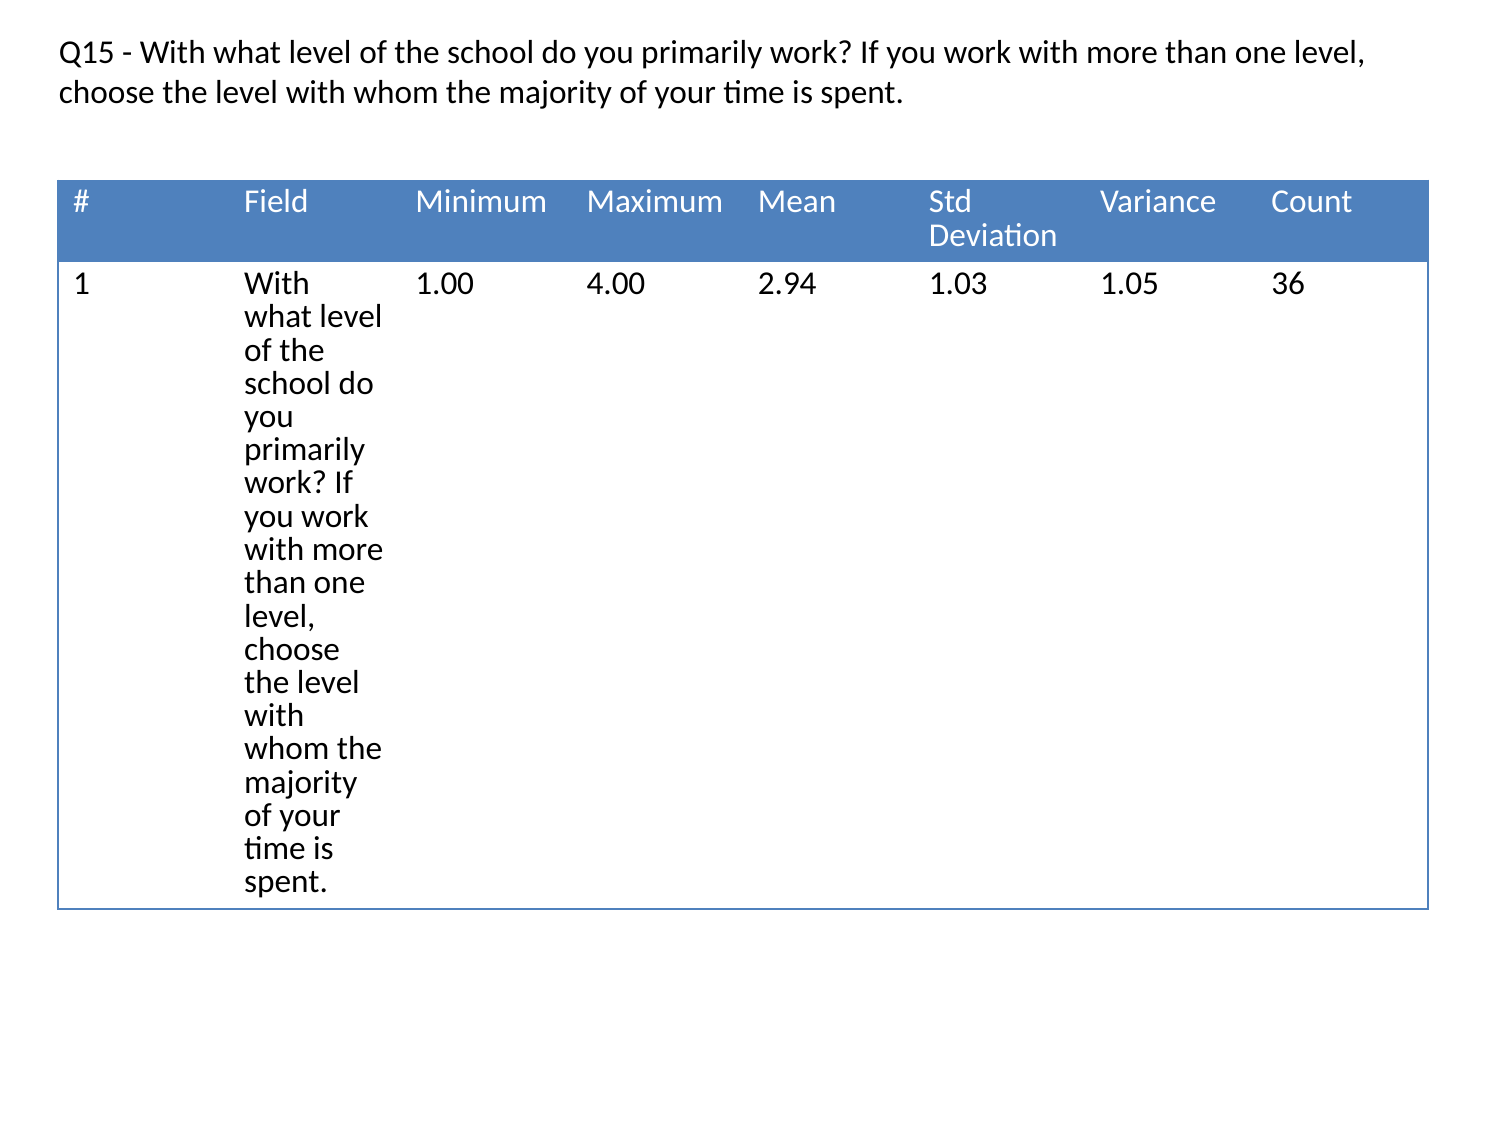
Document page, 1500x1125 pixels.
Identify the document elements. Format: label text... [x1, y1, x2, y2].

table_header Std Deviation [914, 181, 1085, 262]
table_header Field [229, 181, 400, 262]
table_cell With what level of the school do you primarily work? If you work with more than one level, choose the level with whom the majority of your time is spent. [229, 262, 400, 908]
table_header Variance [1085, 181, 1256, 262]
table_header Mean [743, 181, 914, 262]
table_cell 1.03 [914, 262, 1085, 908]
table_header Maximum [572, 181, 743, 262]
text_box Q15 - With what level of the school do you primarily work? If you work with more than one level, choose the level with whom the majority of your time is spent. [44, 22, 1395, 84]
table_cell 2.94 [743, 262, 914, 908]
table_cell 1 [59, 262, 229, 908]
table_cell 1.05 [1085, 262, 1256, 908]
table_cell 36 [1256, 262, 1427, 908]
table_header # [59, 181, 229, 262]
table_header Count [1256, 181, 1427, 262]
table_cell 4.00 [572, 262, 743, 908]
table_cell 1.00 [400, 262, 572, 908]
table_header Minimum [400, 181, 572, 262]
